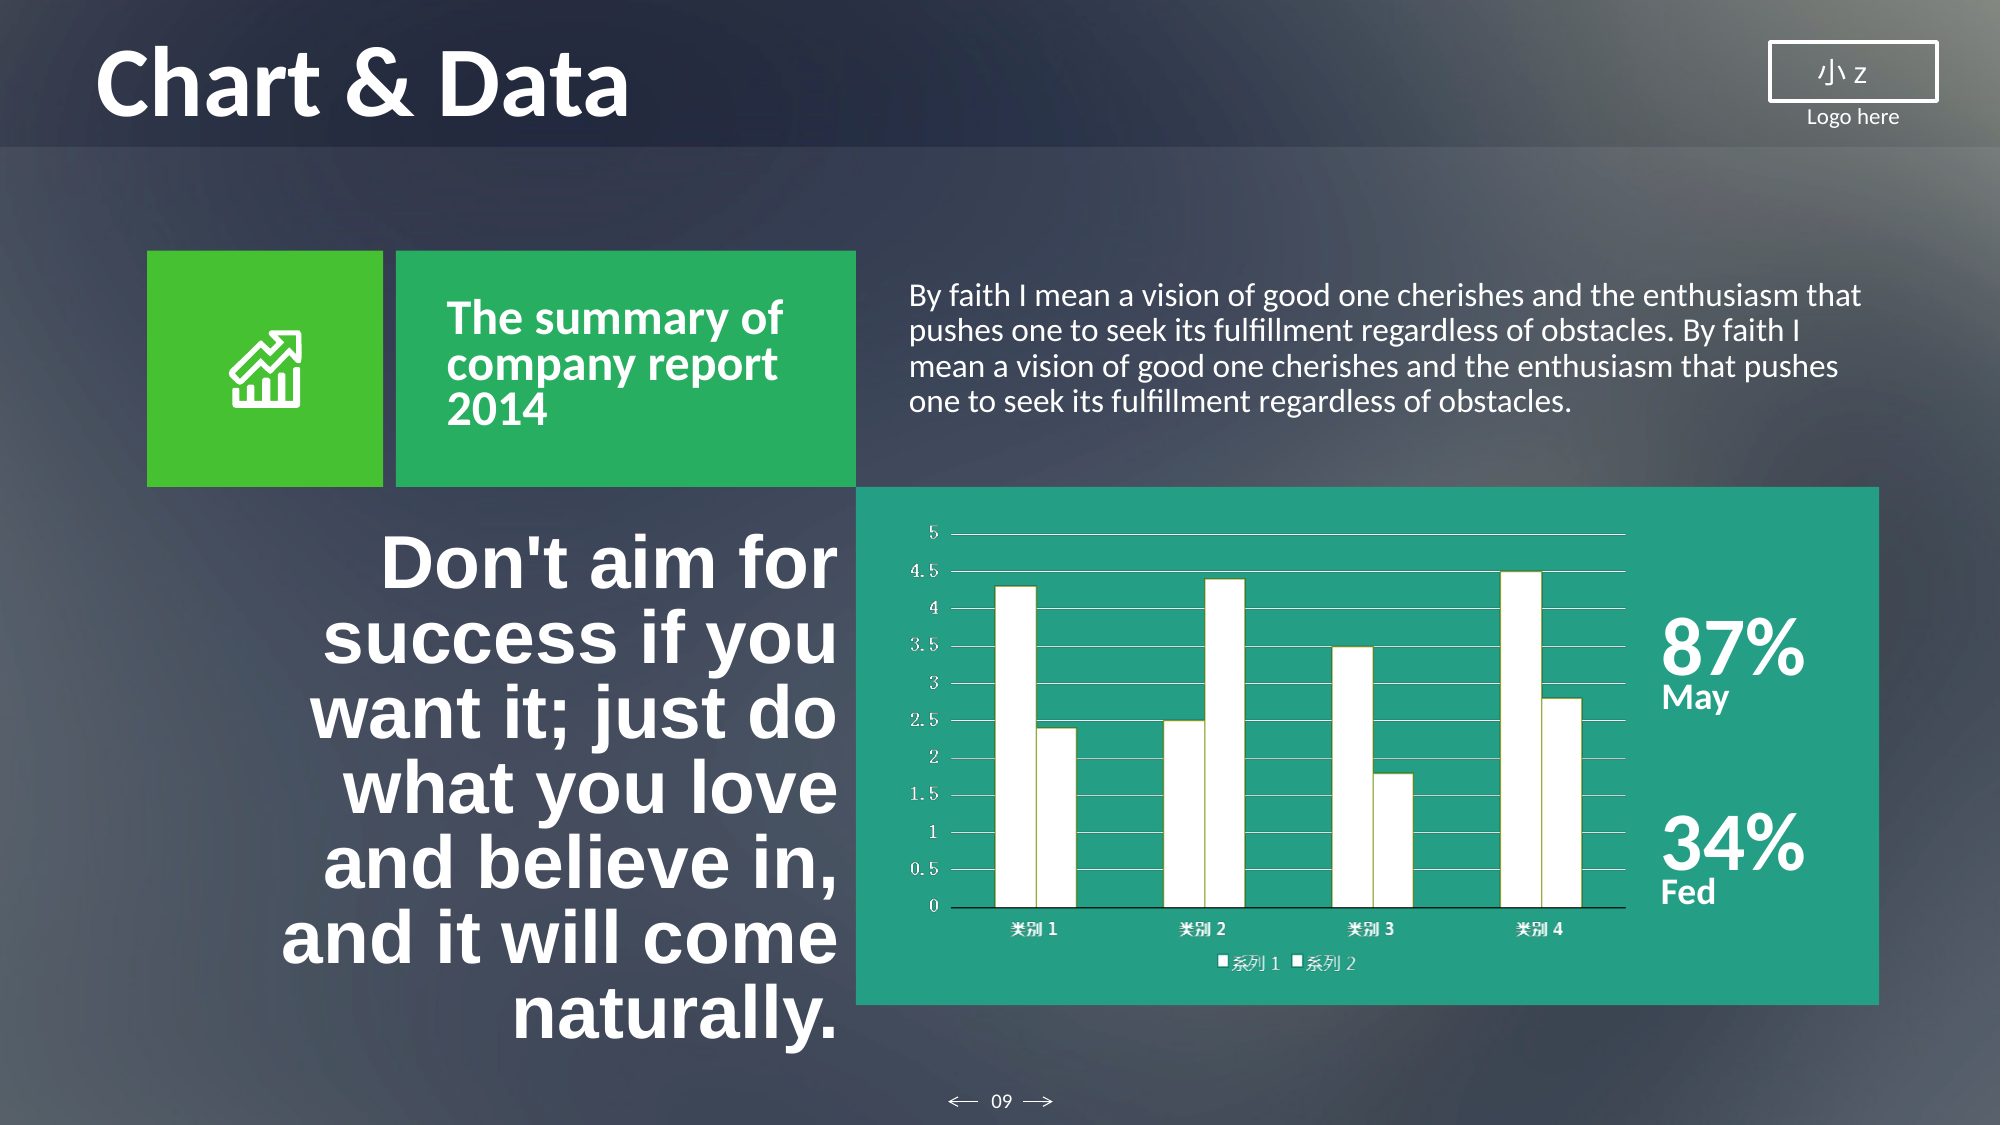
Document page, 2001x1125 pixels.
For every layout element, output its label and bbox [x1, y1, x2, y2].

text_box [395, 250, 857, 488]
picture [0, 0, 2000, 1125]
text_box [947, 1079, 1054, 1123]
text_box [146, 250, 384, 488]
text_box [1769, 41, 1938, 138]
